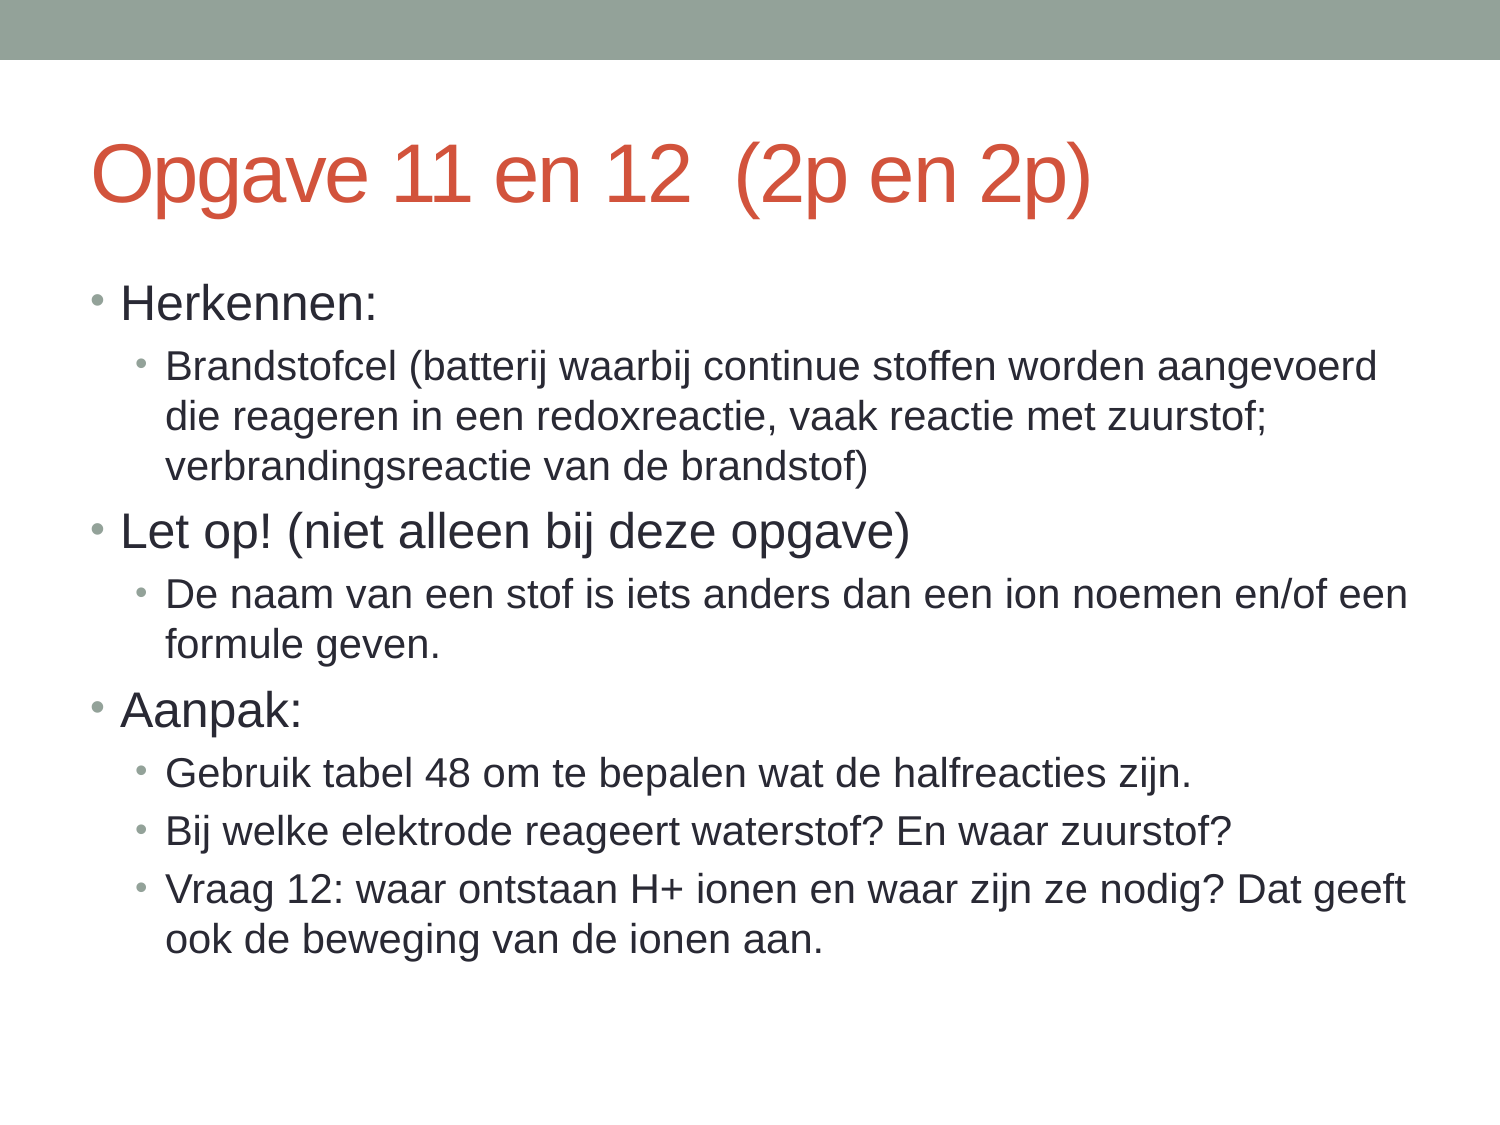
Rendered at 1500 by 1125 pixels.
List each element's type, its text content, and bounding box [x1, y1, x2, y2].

list Herkennen: Brandstofcel (batterij waarbij continue stoffen worden aangevoerd die reageren in een redoxreactie, vaak reactie met zuurstof; verbrandingsreactie van de brandstof) Let op! (niet alleen bij deze opgave) De naam van een stof is iets anders dan een ion noemen en/of een formule geven. Aanpak: Gebruik tabel 48 om te bepalen wat de halfreacties zijn. Bij welke elektrode reageert waterstof? En waar zuurstof? Vraag 12: waar ontstaan H+ ionen en waar zijn ze nodig? Dat geeft ook de beweging van de ionen aan. [75, 262, 1425, 1063]
title Opgave 11 en 12 (2p en 2p) [75, 87, 1425, 250]
